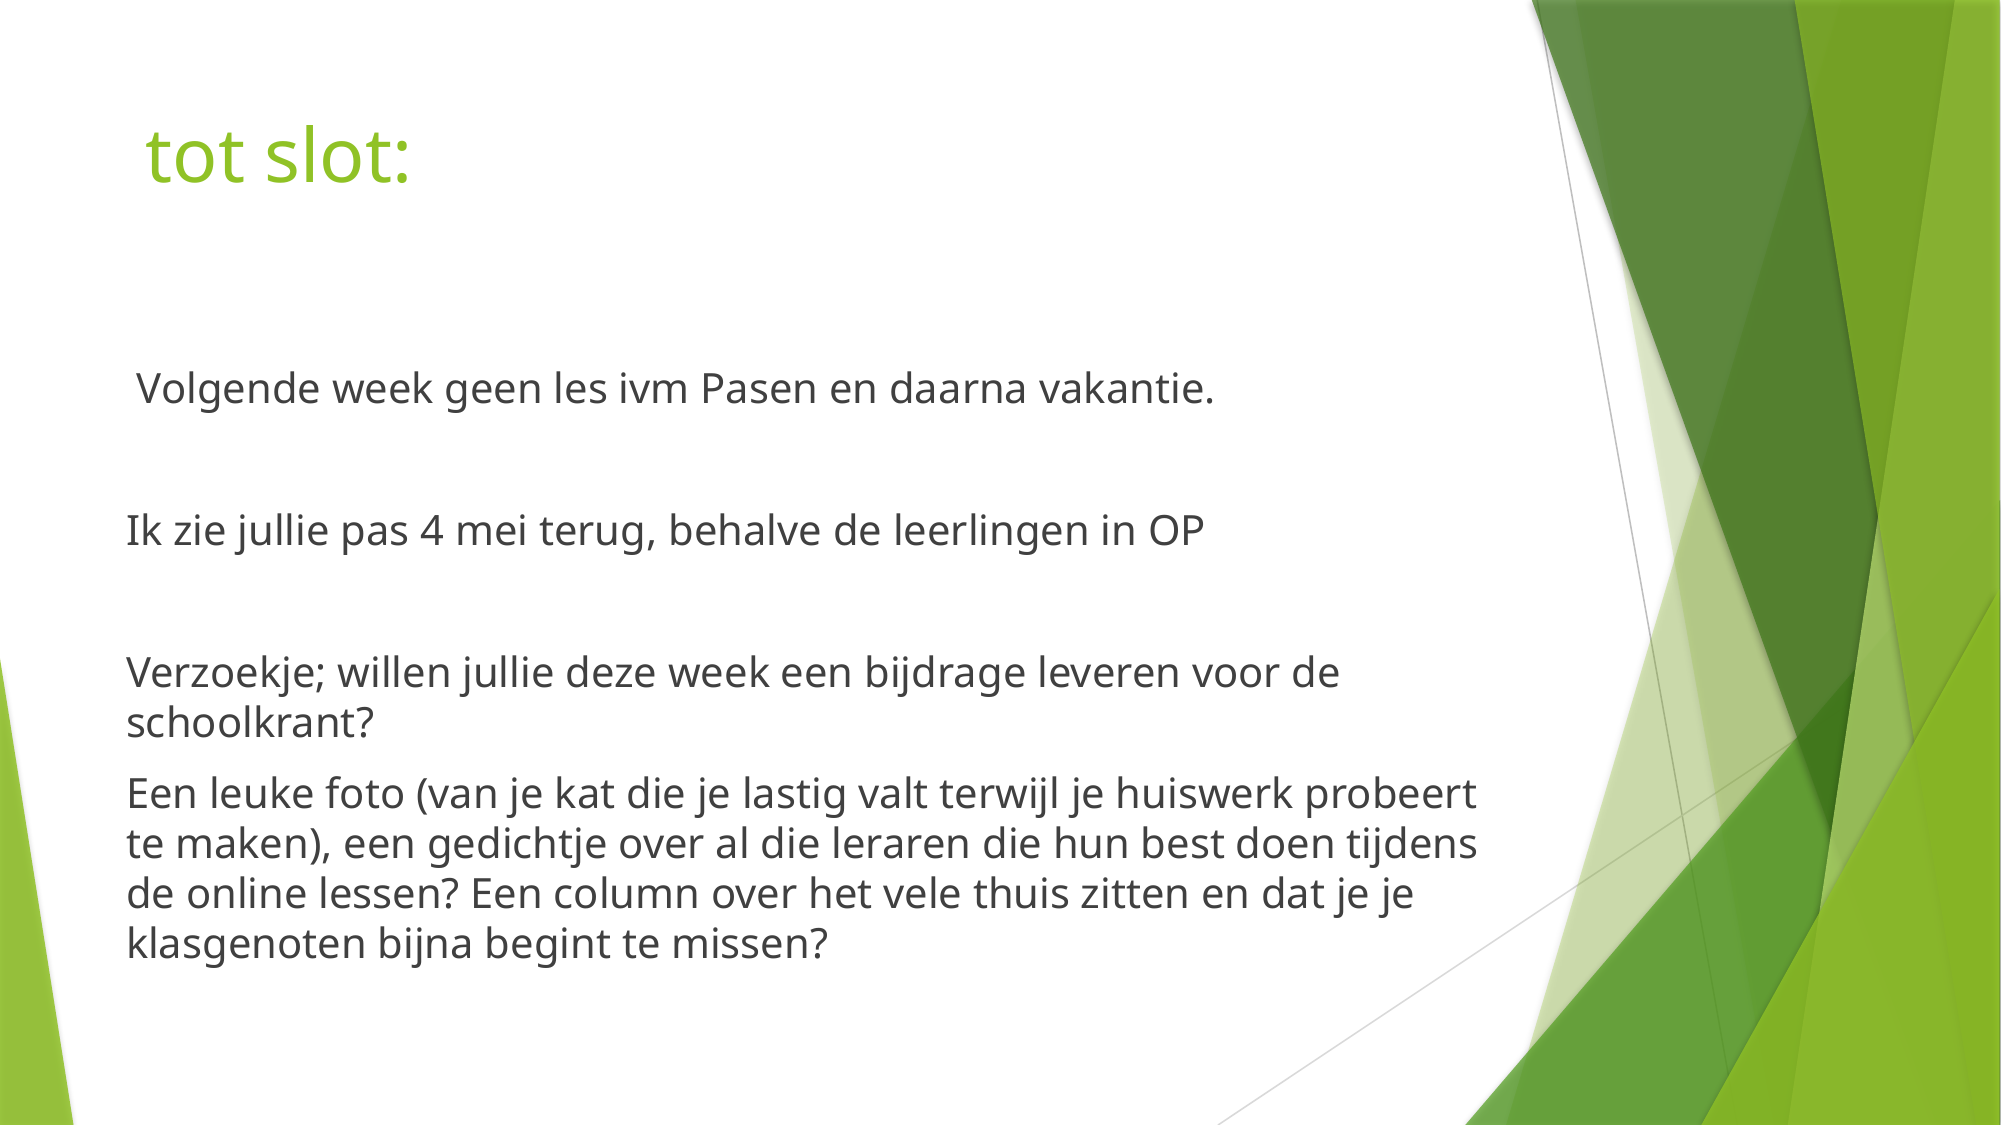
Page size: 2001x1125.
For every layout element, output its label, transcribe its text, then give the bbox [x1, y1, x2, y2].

title tot slot: [111, 99, 1522, 317]
list Volgende week geen les ivm Pasen en daarna vakantie. Ik zie jullie pas 4 mei terug, behalve de leerlingen in OP Verzoekje; willen jullie deze week een bijdrage leveren voor de schoolkrant? Een leuke foto (van je kat die je lastig valt terwijl je huiswerk probeert te maken), een gedichtje over al die leraren die hun best doen tijdens de online lessen? Een column over het vele thuis zitten en dat je je klasgenoten bijna begint te missen? [111, 354, 1522, 992]
